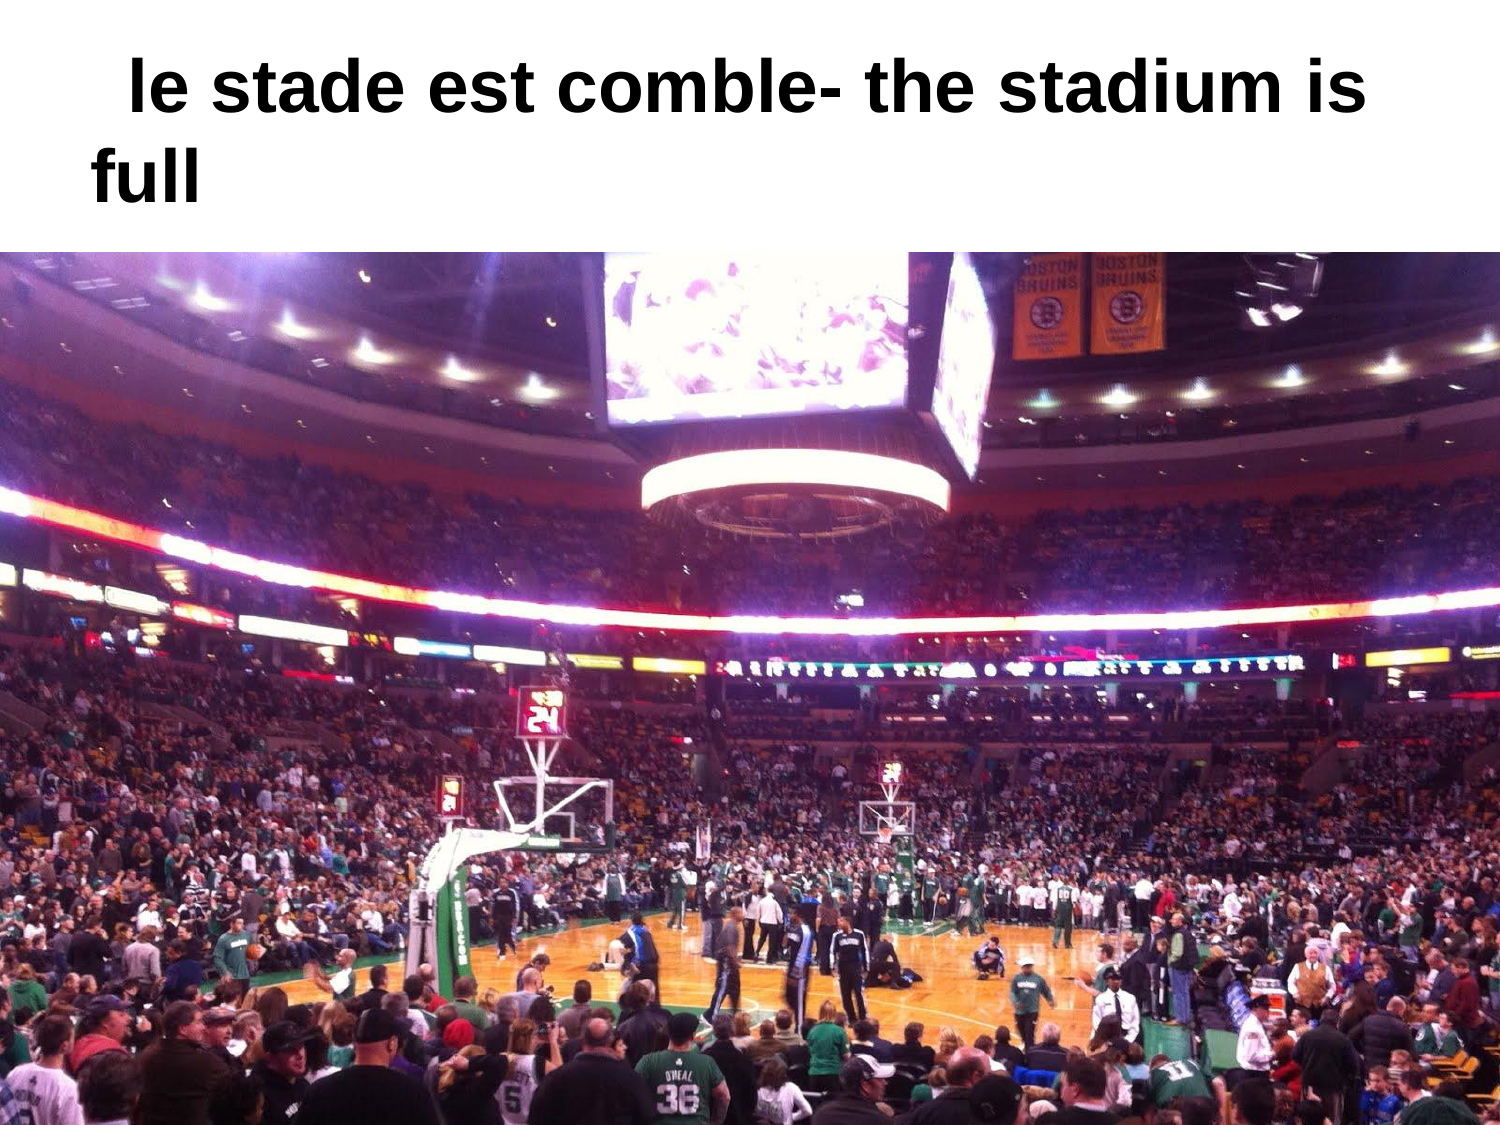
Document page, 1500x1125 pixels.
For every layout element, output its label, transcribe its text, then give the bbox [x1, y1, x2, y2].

title le stade est comble- the stadium is full [75, 14, 1425, 233]
text_box [0, 252, 1500, 1125]
